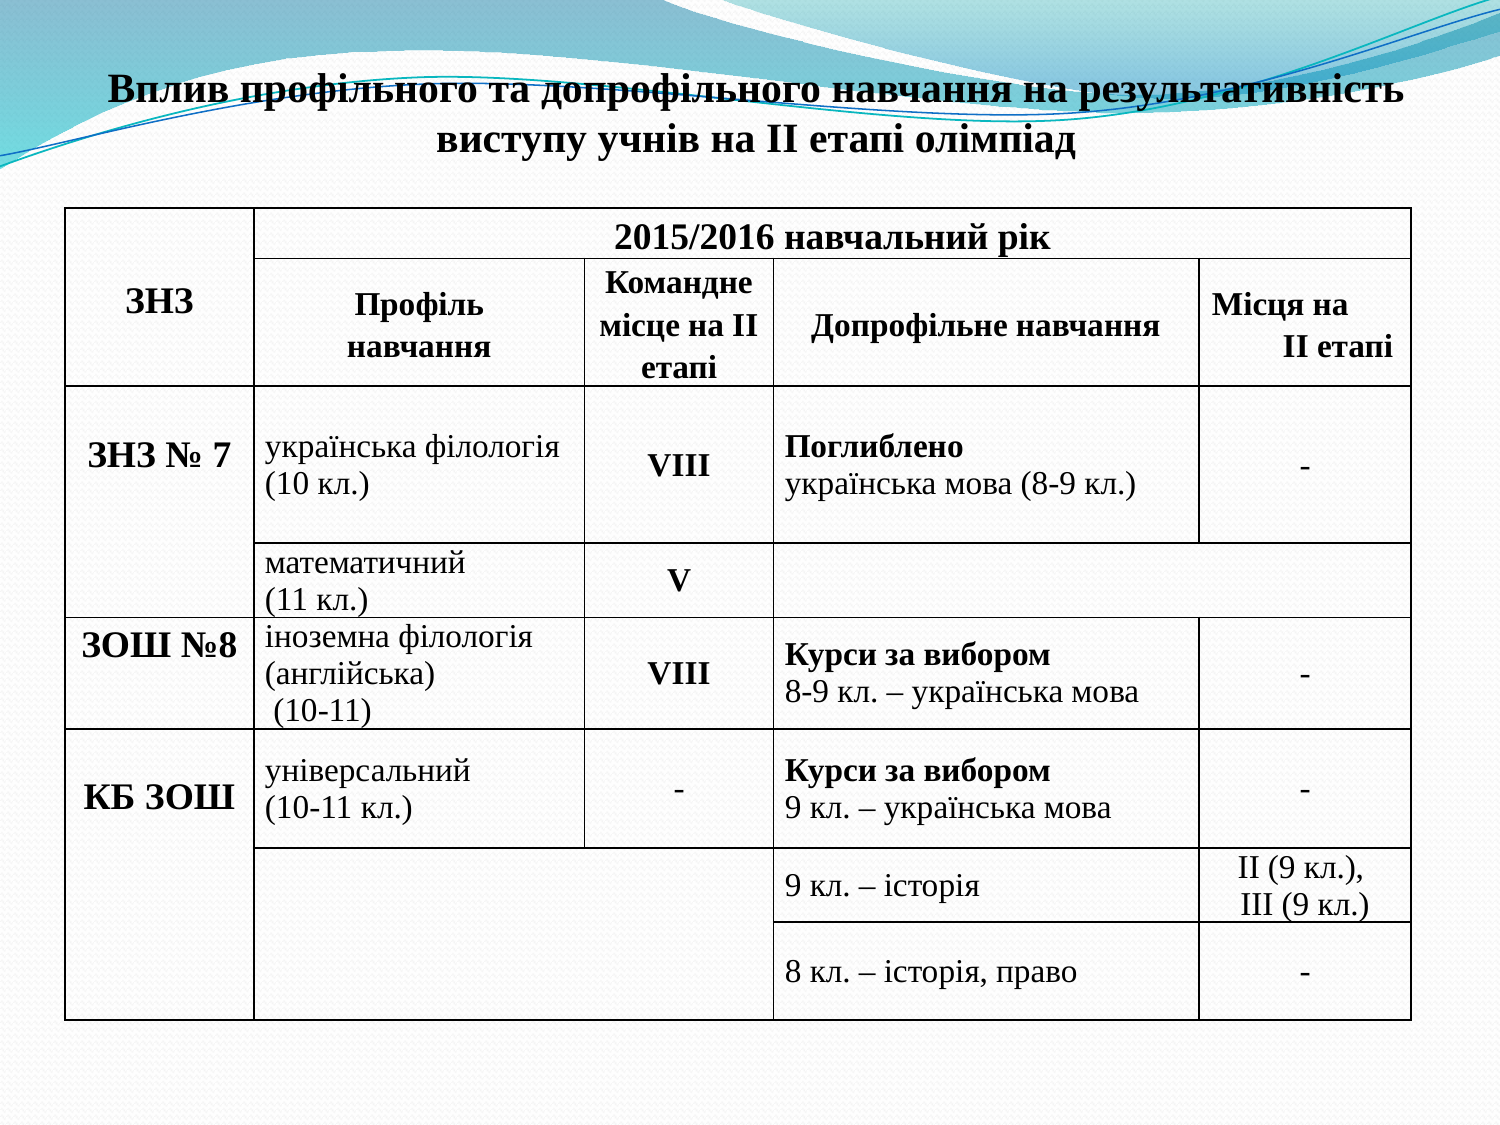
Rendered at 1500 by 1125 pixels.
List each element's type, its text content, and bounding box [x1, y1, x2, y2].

table_cell - [585, 730, 773, 847]
table_cell [255, 849, 773, 1019]
table_cell універсальний (10-11 кл.) [255, 730, 584, 847]
table_cell Профіль навчання [255, 259, 584, 385]
table_cell V [585, 544, 773, 617]
table_cell Командне місце на ІІ етапі [585, 259, 773, 385]
table_cell ІІ (9 кл.), ІІІ (9 кл.) [1200, 849, 1410, 921]
table_cell іноземна філологія (англійська) (10-11) [255, 618, 584, 728]
table_cell ЗОШ №8 [66, 618, 253, 728]
table_cell Курси за вибором 9 кл. – українська мова [774, 730, 1198, 847]
table_cell VІІІ [585, 387, 773, 542]
table_cell математичний (11 кл.) [255, 544, 584, 617]
table_cell Місця на ІІ етапі [1200, 259, 1410, 385]
table_cell українська філологія (10 кл.) [255, 387, 584, 542]
table_cell Допрофільне навчання [774, 259, 1198, 385]
table_cell - [1200, 730, 1410, 847]
table_cell - [1200, 923, 1410, 1019]
table_cell Курси за вибором 8-9 кл. – українська мова [774, 618, 1198, 728]
table_header 2015/2016 навчальний рік [255, 209, 1410, 258]
table_cell 8 кл. – історія, право [774, 923, 1198, 1019]
title Вплив профільного та допрофільного навчання на результативність виступу учнів на ІІ етапі олімпіад [75, 42, 1438, 161]
table_cell - [1200, 618, 1410, 728]
table_cell [774, 544, 1410, 617]
table_cell 9 кл. – історія [774, 849, 1198, 921]
table_cell ЗНЗ № 7 [66, 387, 253, 617]
table_cell КБ ЗОШ [66, 730, 253, 1019]
table_cell VІІІ [585, 618, 773, 728]
table_header ЗНЗ [66, 209, 253, 385]
table_cell Поглиблено українська мова (8-9 кл.) [774, 387, 1198, 542]
table_cell - [1200, 387, 1410, 542]
